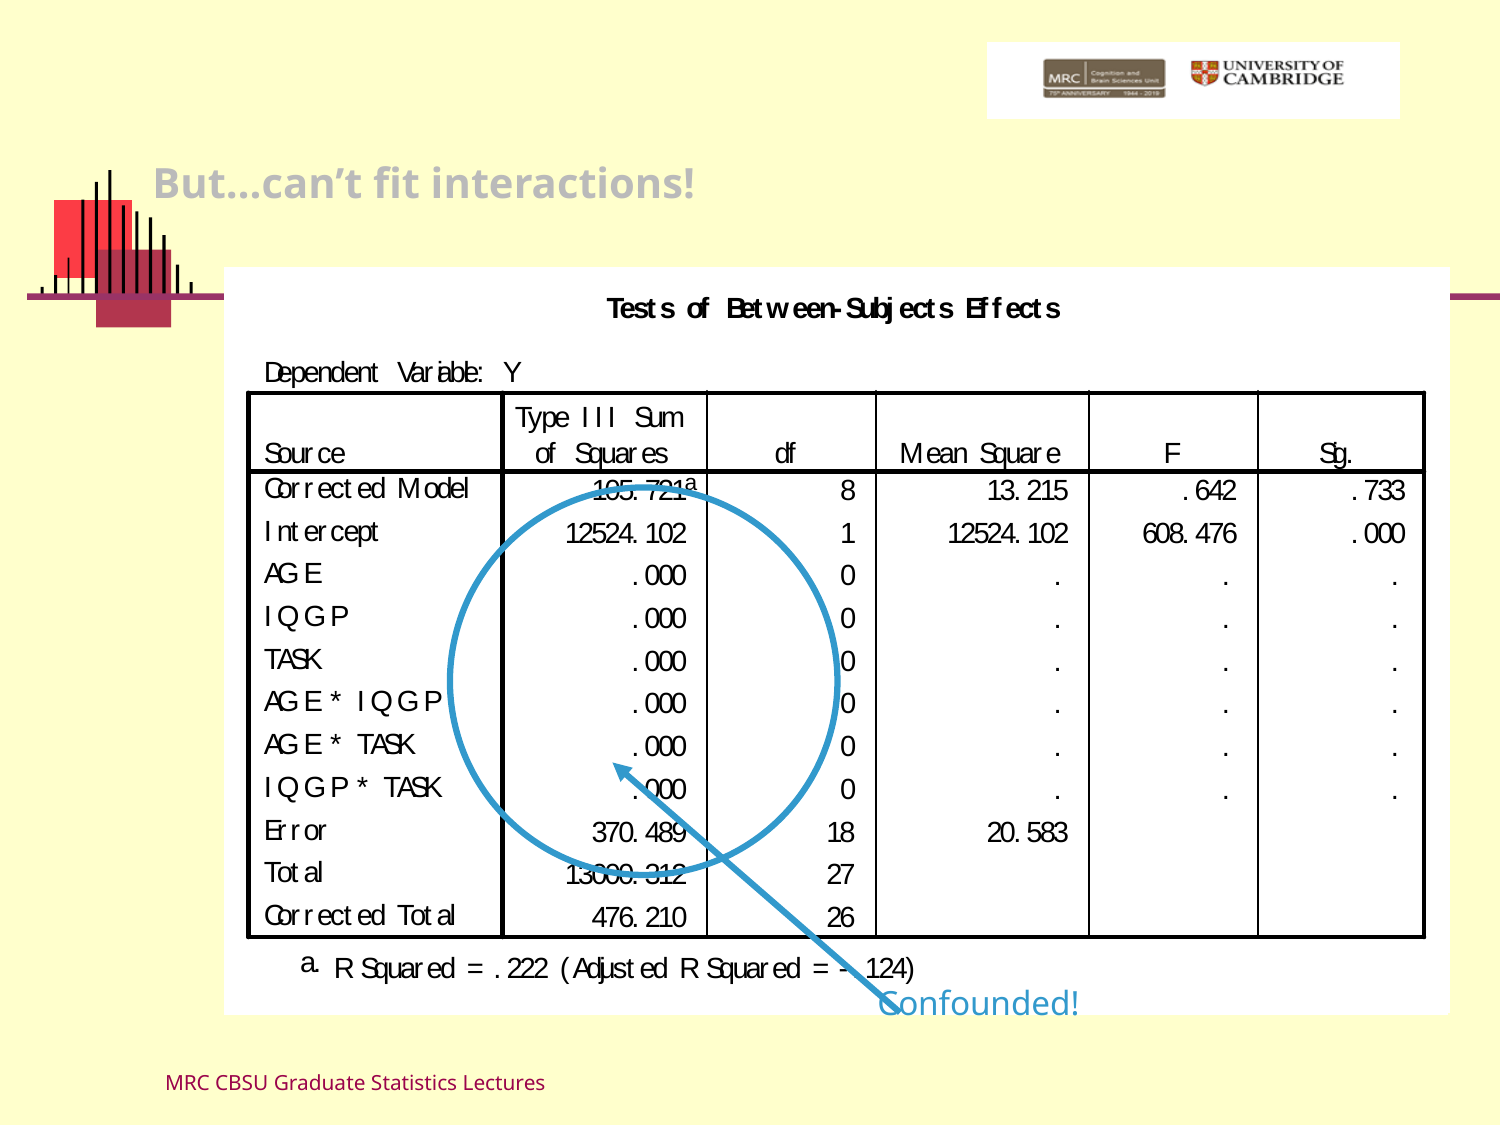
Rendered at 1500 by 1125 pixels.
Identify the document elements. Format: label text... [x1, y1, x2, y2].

title But…can’t fit interactions! [137, 137, 988, 233]
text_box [223, 266, 1500, 1043]
picture [987, 42, 1400, 119]
footer MRC CBSU Graduate Statistics Lectures [149, 1062, 988, 1101]
